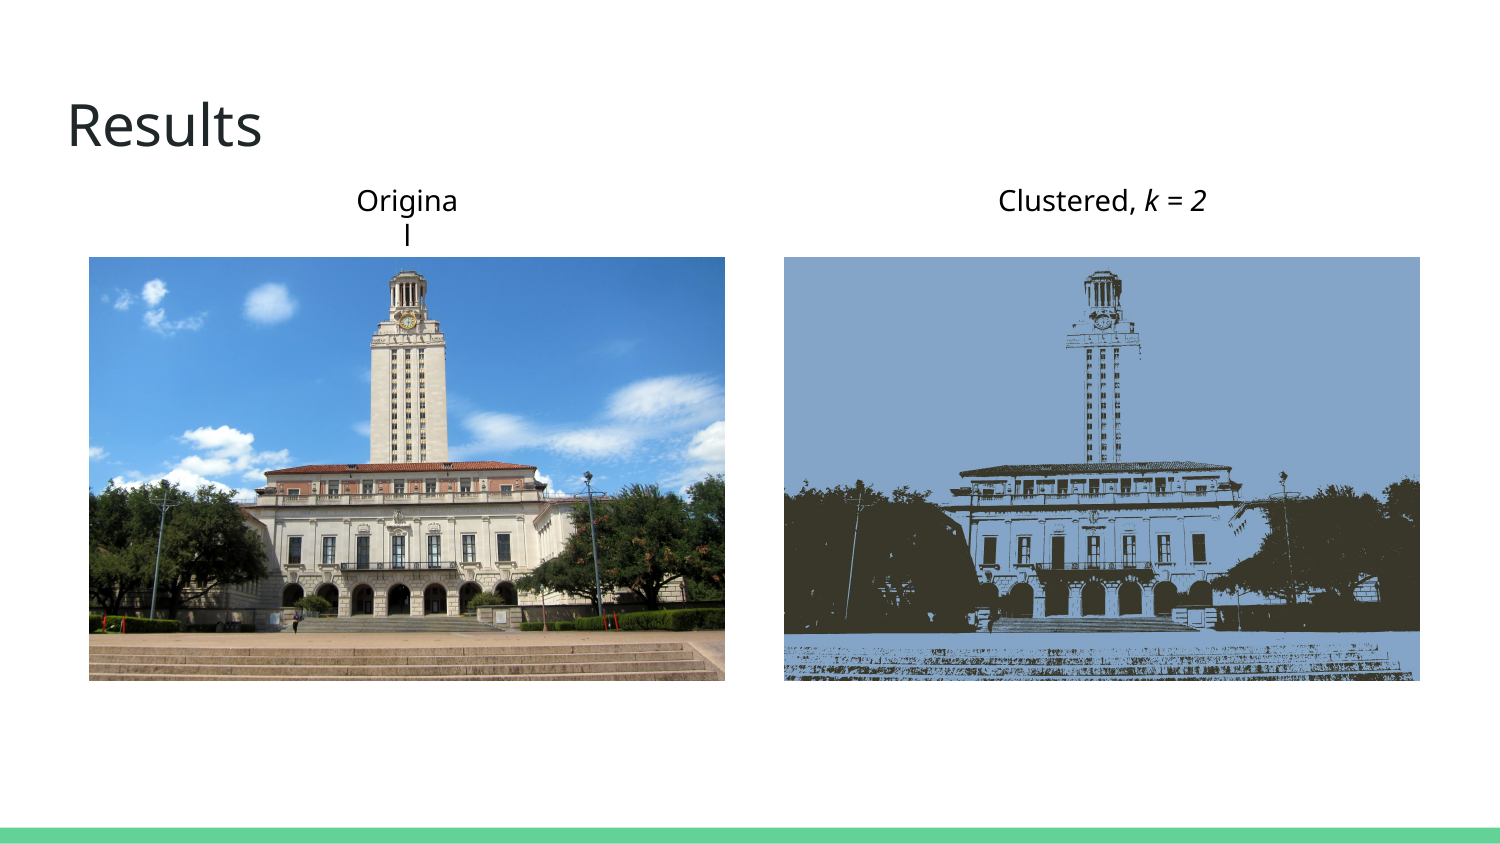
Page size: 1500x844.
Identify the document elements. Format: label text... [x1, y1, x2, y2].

picture [89, 257, 726, 682]
text_box Original [340, 166, 474, 231]
picture [784, 257, 1421, 682]
title Results [51, 72, 1449, 167]
text_box Clustered, k = 2 [973, 166, 1231, 231]
